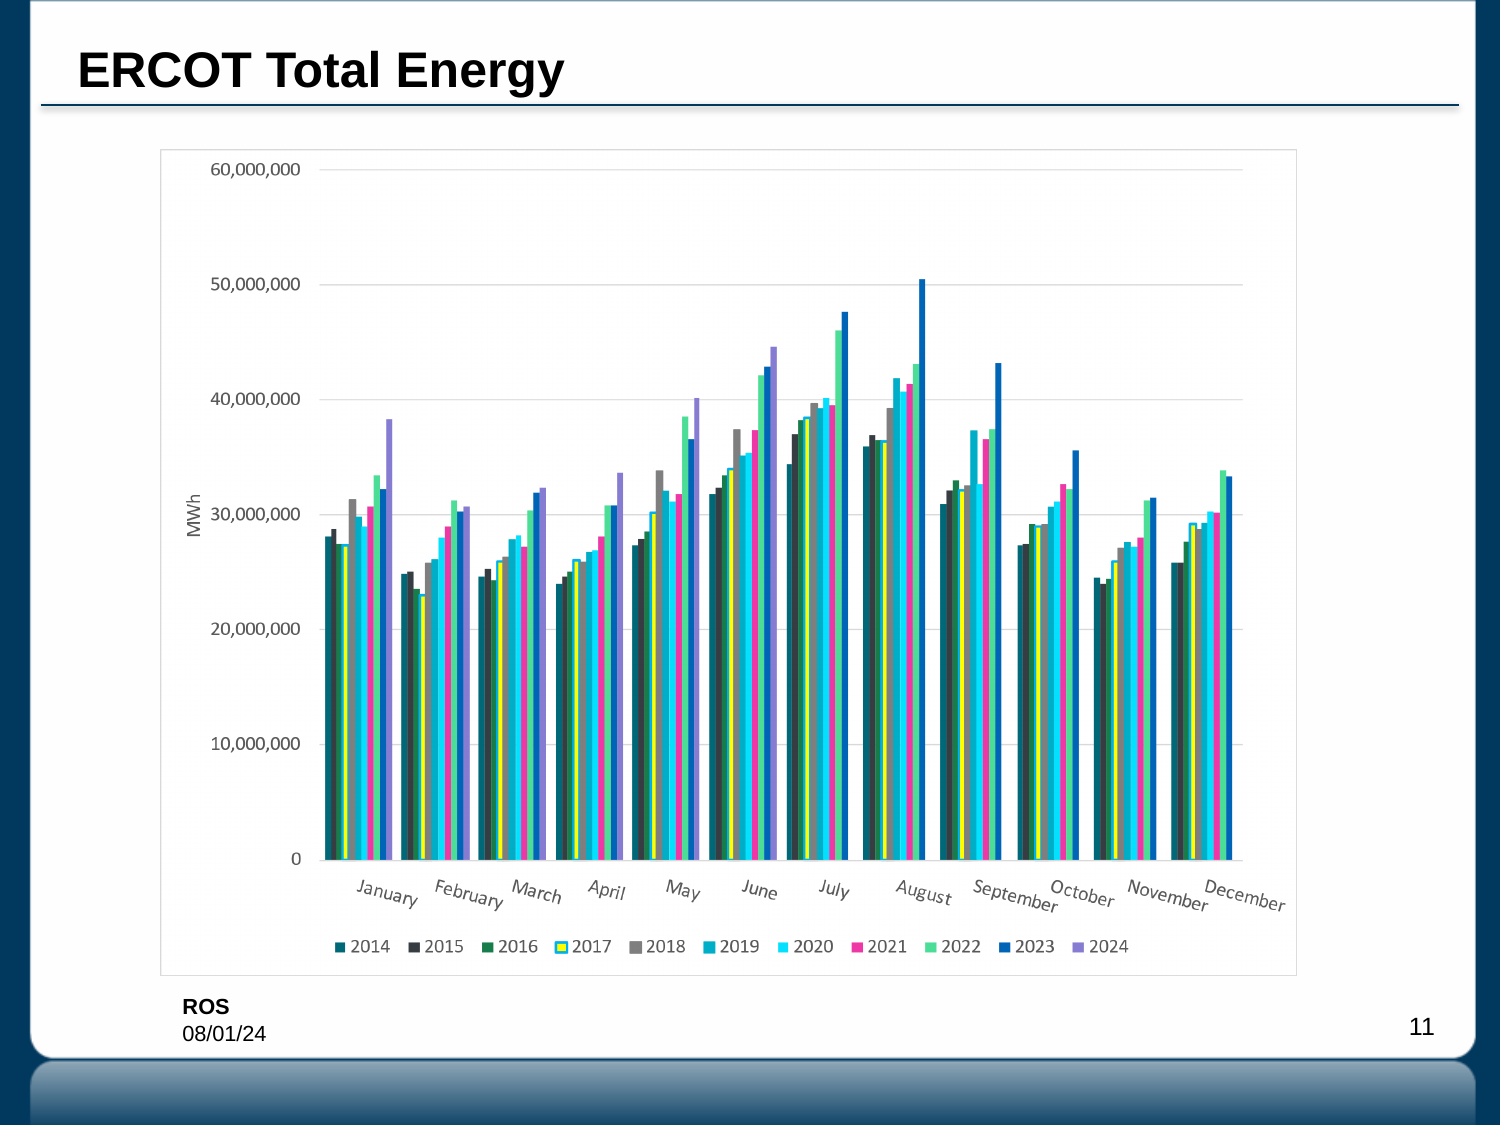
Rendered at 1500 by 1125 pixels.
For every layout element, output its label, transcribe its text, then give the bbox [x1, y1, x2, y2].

picture [0, 0, 1500, 1125]
title ERCOT Total Energy [62, 29, 1450, 106]
